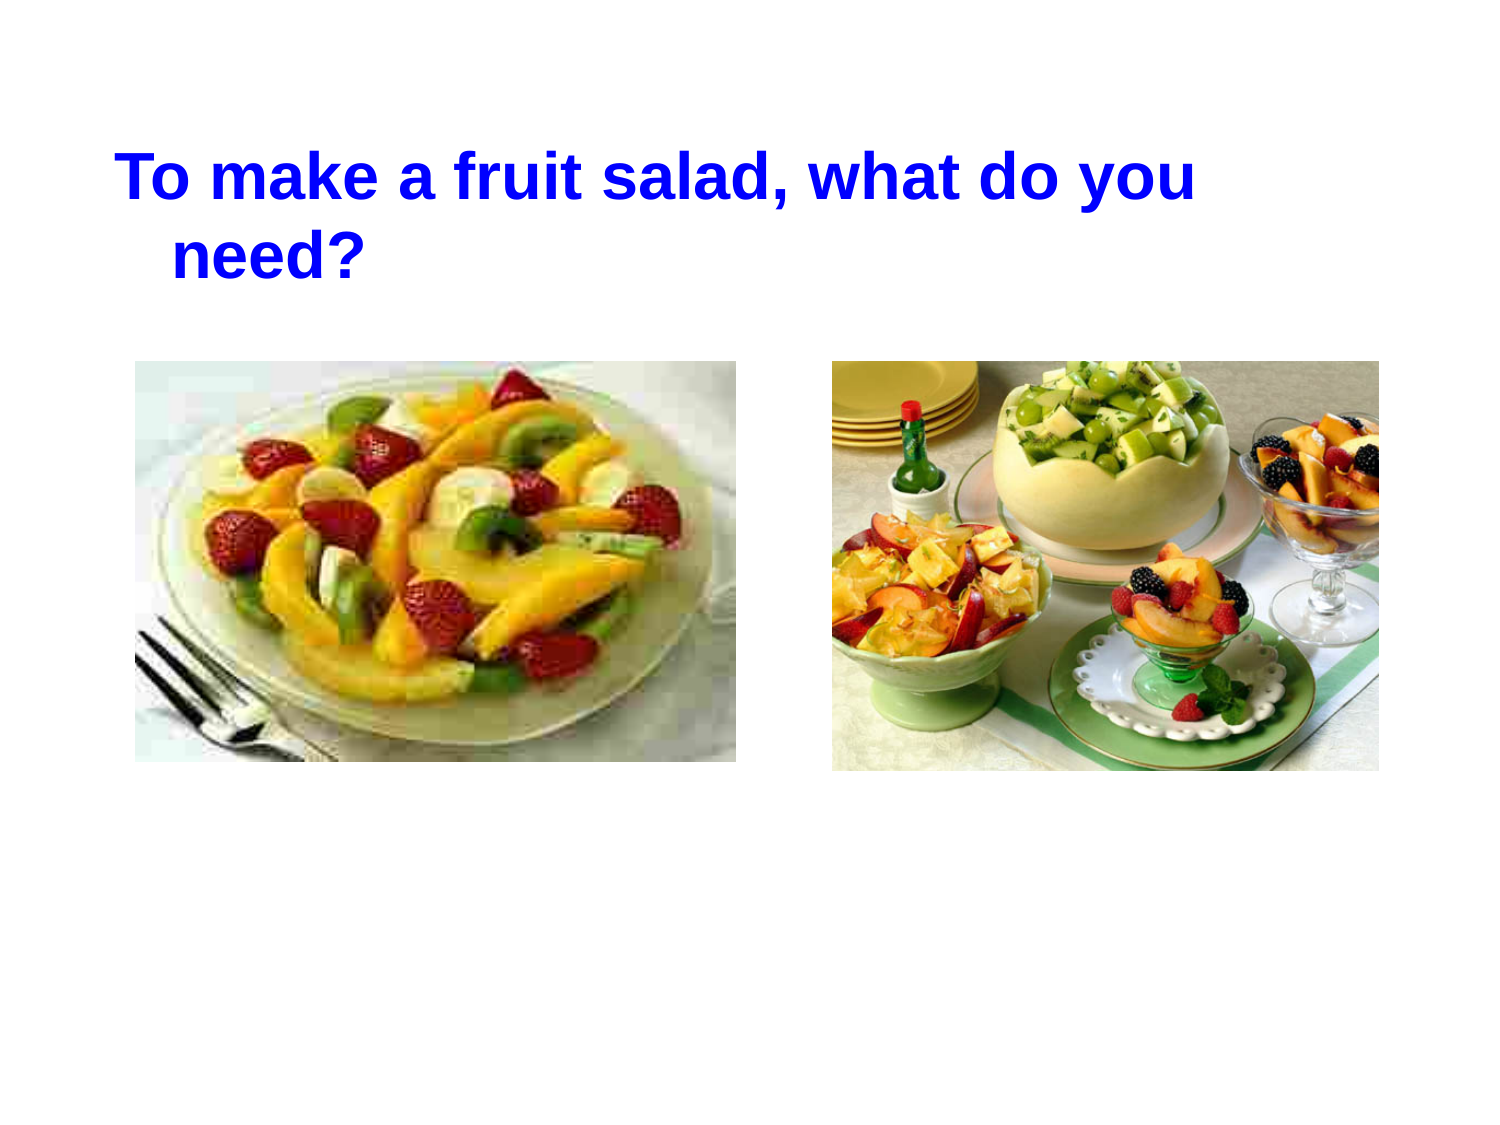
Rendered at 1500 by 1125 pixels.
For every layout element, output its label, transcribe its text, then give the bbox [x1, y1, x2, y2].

text_box To make a fruit salad, what do you need? [99, 125, 1425, 238]
picture [832, 361, 1379, 772]
picture [135, 361, 736, 762]
